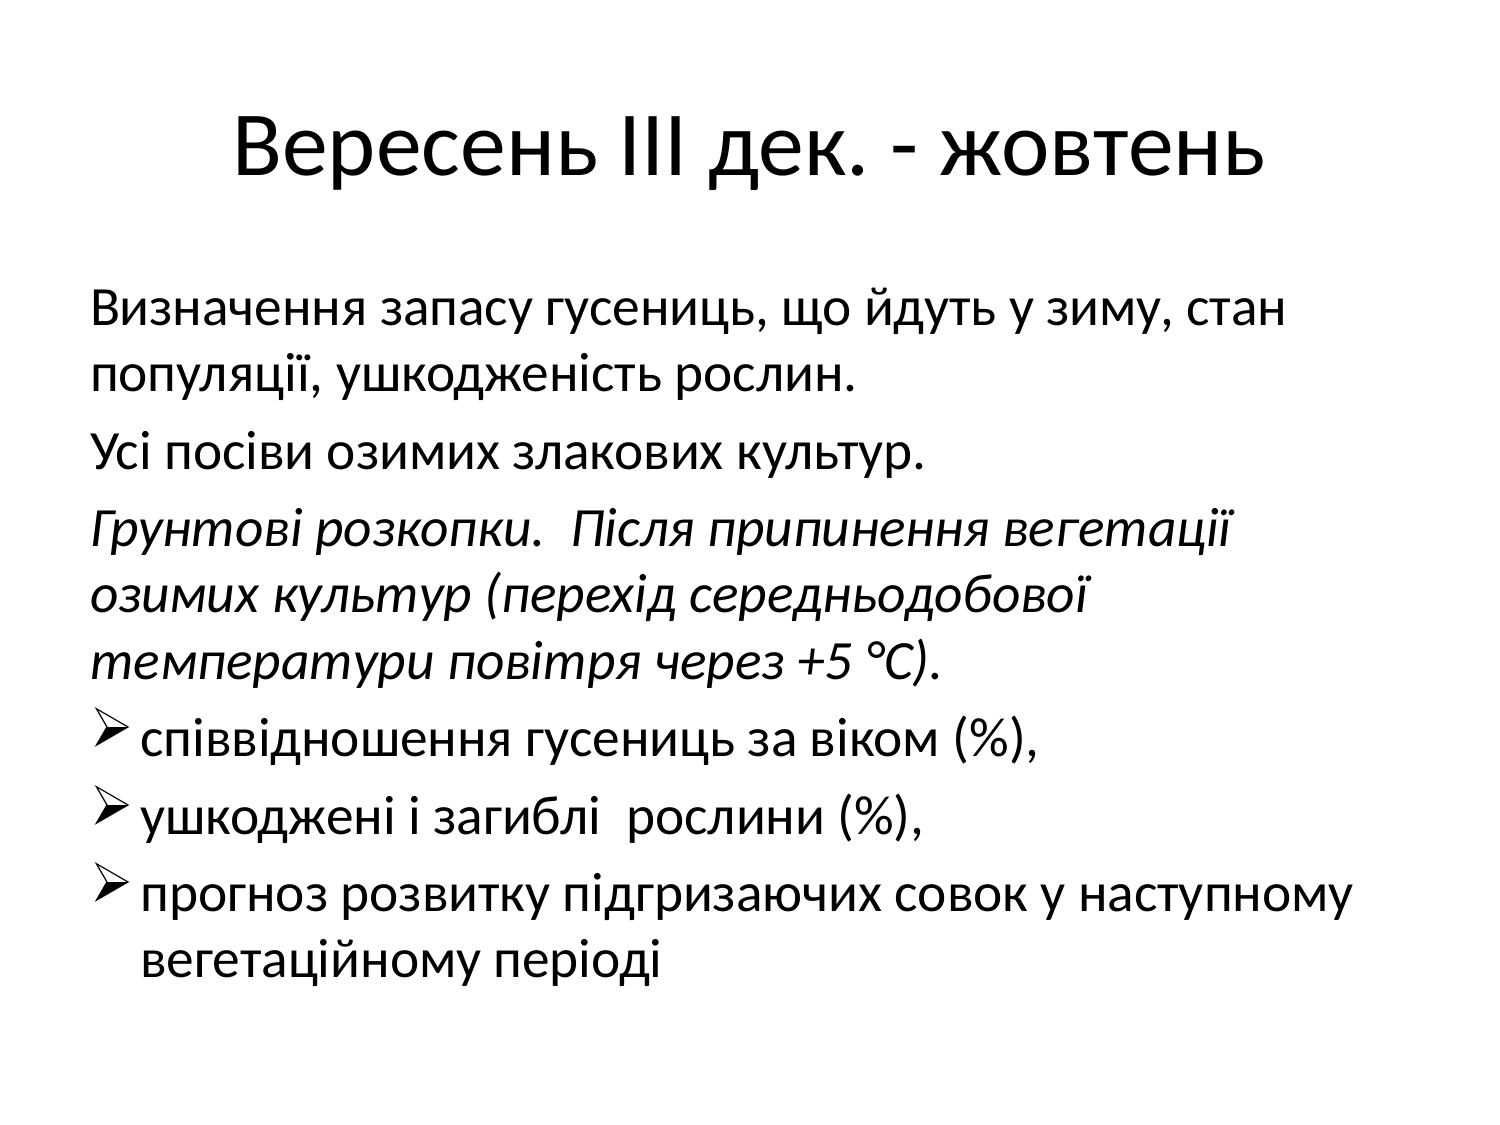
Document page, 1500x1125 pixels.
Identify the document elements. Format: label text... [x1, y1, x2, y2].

list Визначення запасу гусениць, що йдуть у зиму, стан популяції, ушкодженість рослин. Усі посіви озимих злакових культур. Грунтові розкопки. Після припинення вегетації озимих культур (перехід середньодобової температури повітря через +5 °С). співвідношення гусениць за віком (%), ушкоджені і загиблі рослини (%), прогноз розвитку підгризаючих совок у наступному вегетаційному періоді [75, 262, 1425, 1005]
title Вересень ІІІ дек. - жовтень [75, 45, 1425, 233]
